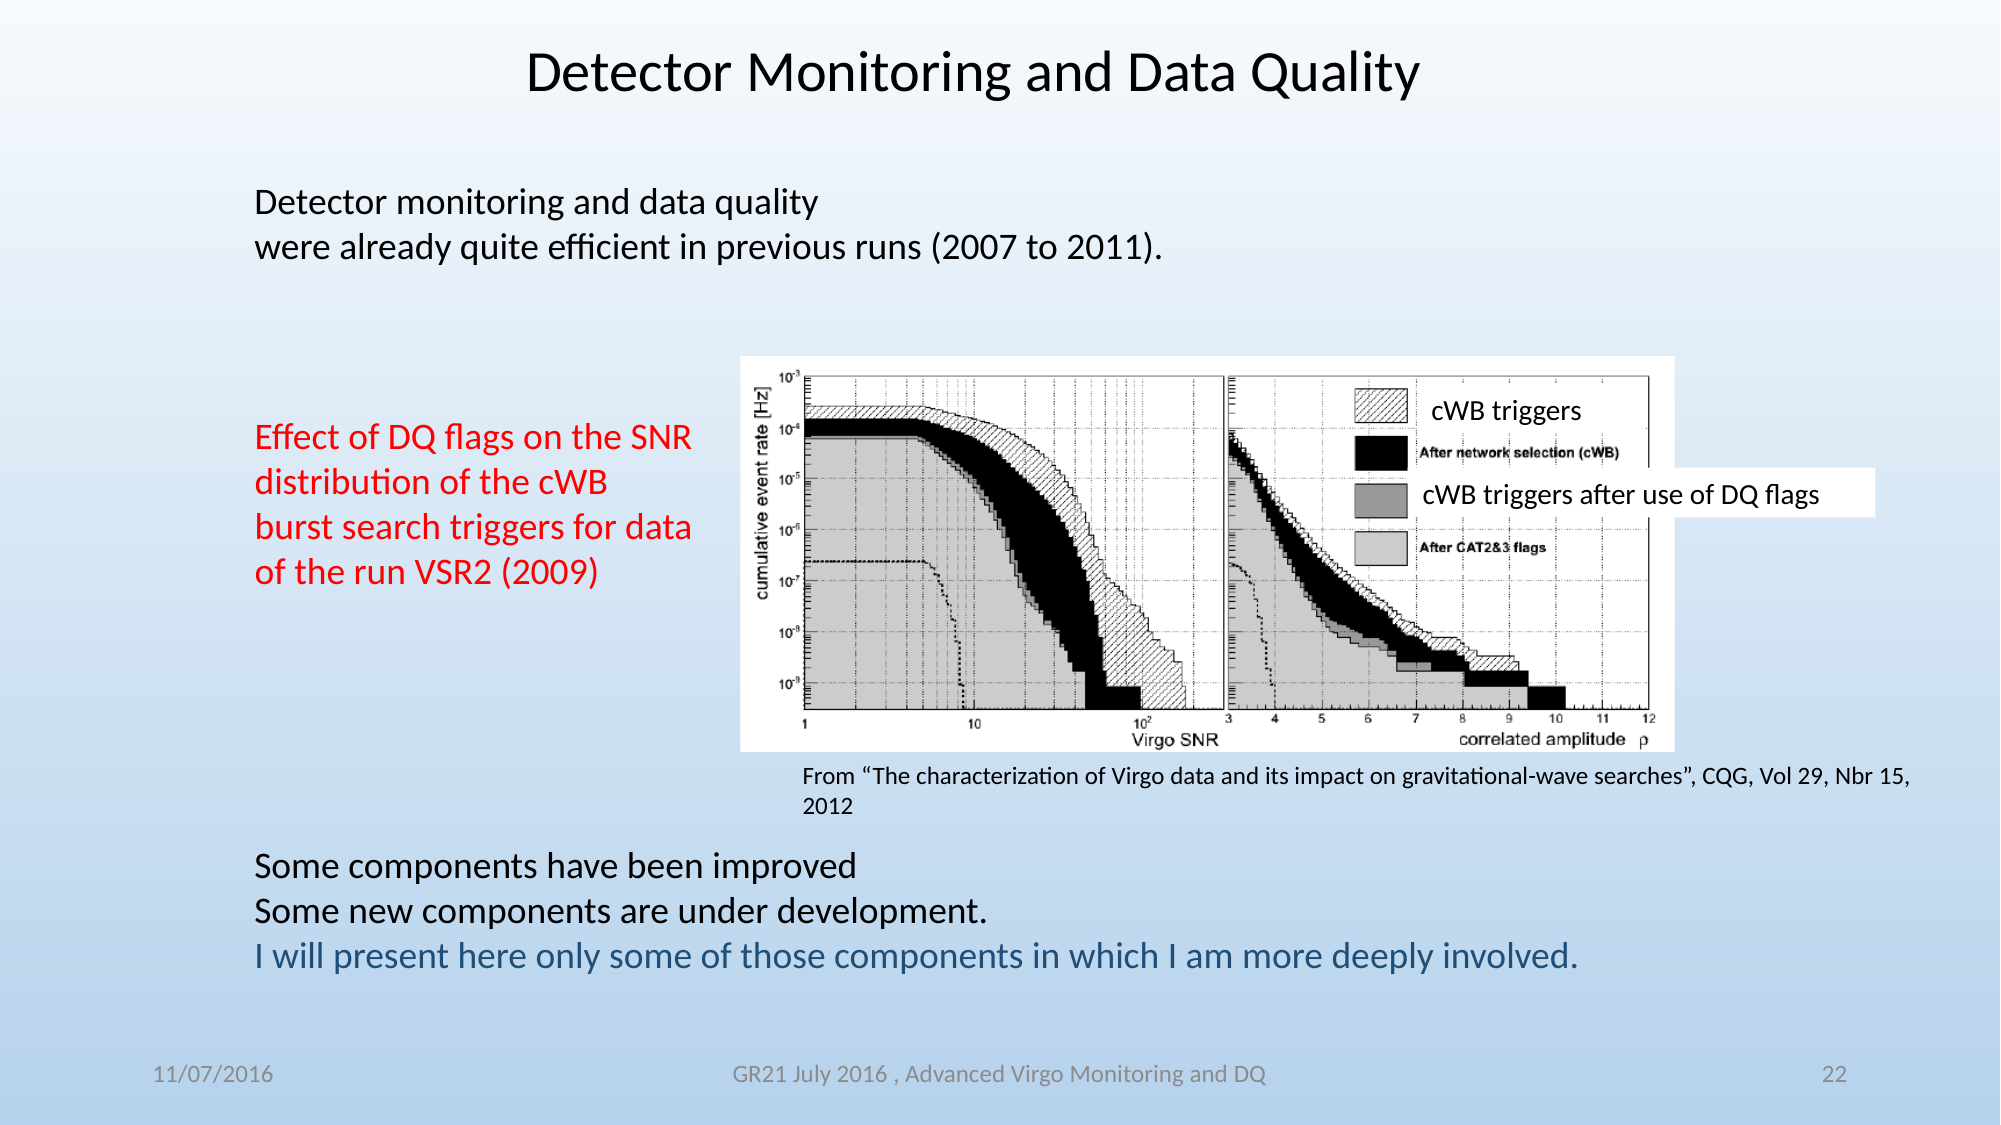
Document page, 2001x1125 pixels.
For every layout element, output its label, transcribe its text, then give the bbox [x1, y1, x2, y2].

text_box Some components have been improved Some new components are under development. I will present here only some of those components in which I am more deeply involved. [239, 833, 1673, 984]
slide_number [137, 1042, 588, 1103]
slide_number 22 [1412, 1042, 1863, 1103]
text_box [239, 356, 1984, 798]
text_box Detector Monitoring and Data Quality [511, 25, 1555, 111]
footer GR21 July 2016 , Advanced Virgo Monitoring and DQ [662, 1042, 1338, 1103]
text_box Detector monitoring and data quality were already quite efficient in previous runs (2007 to 2011). [239, 169, 1863, 275]
